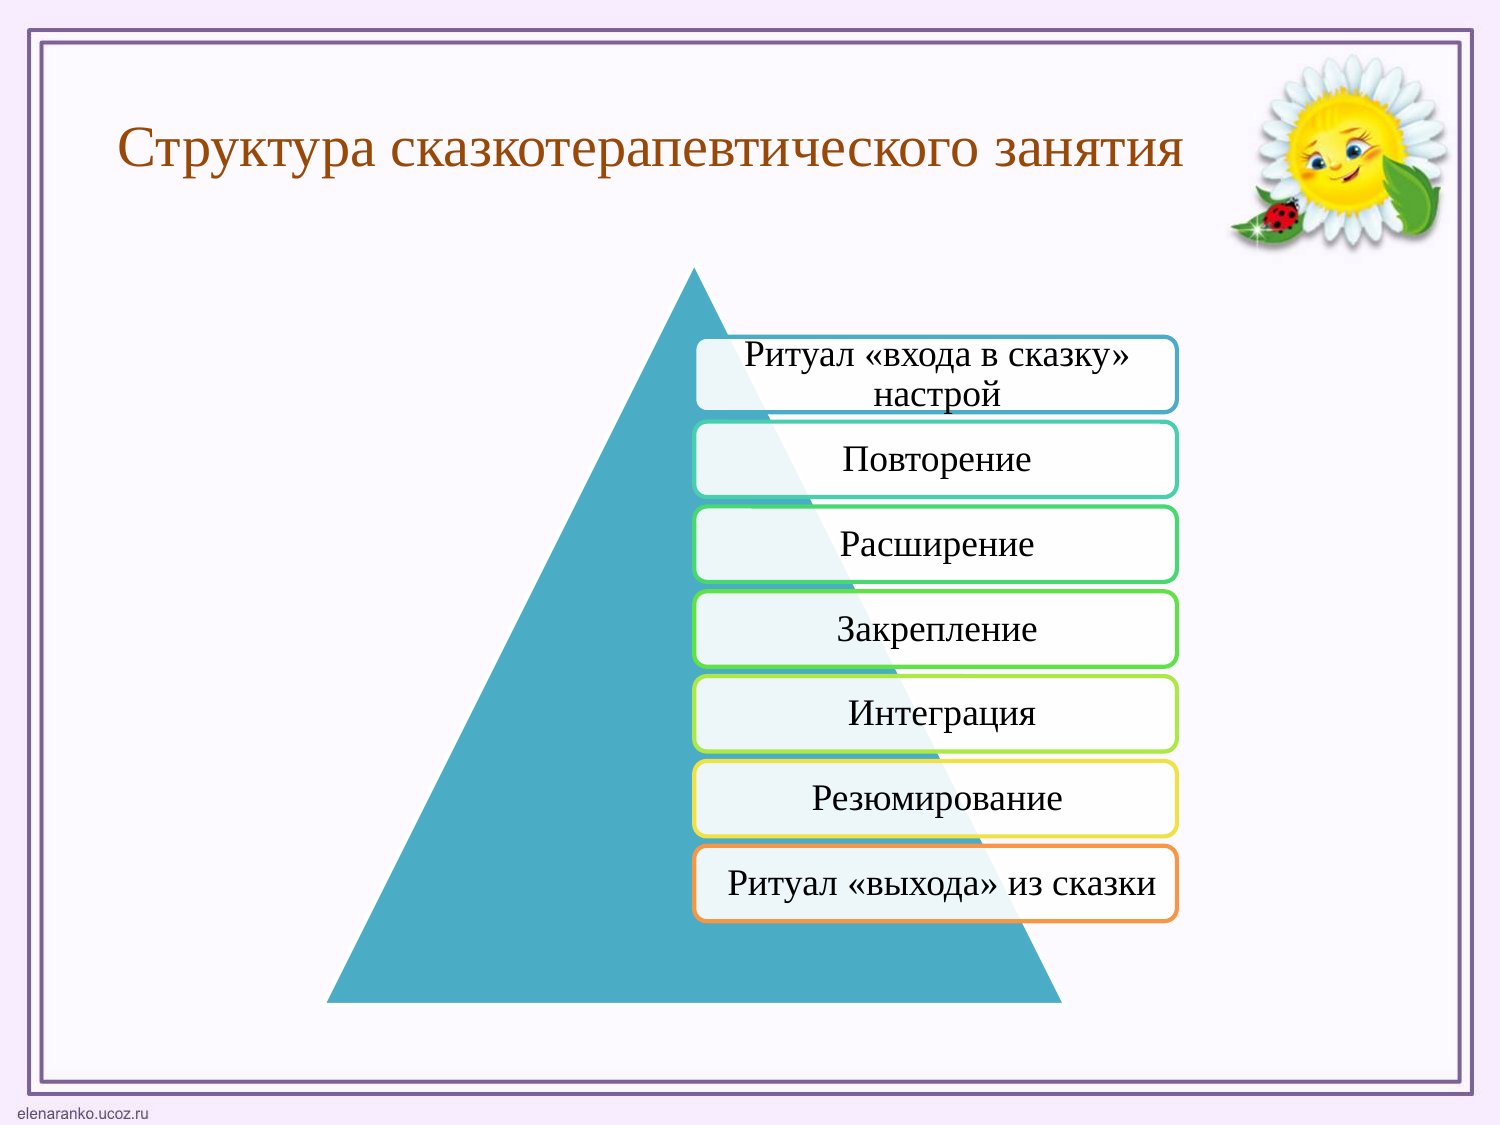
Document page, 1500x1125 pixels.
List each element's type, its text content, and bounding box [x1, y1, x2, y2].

picture [0, 0, 1500, 1125]
title Структура сказкотерапевтического занятия [70, 90, 1247, 197]
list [74, 262, 1426, 1006]
